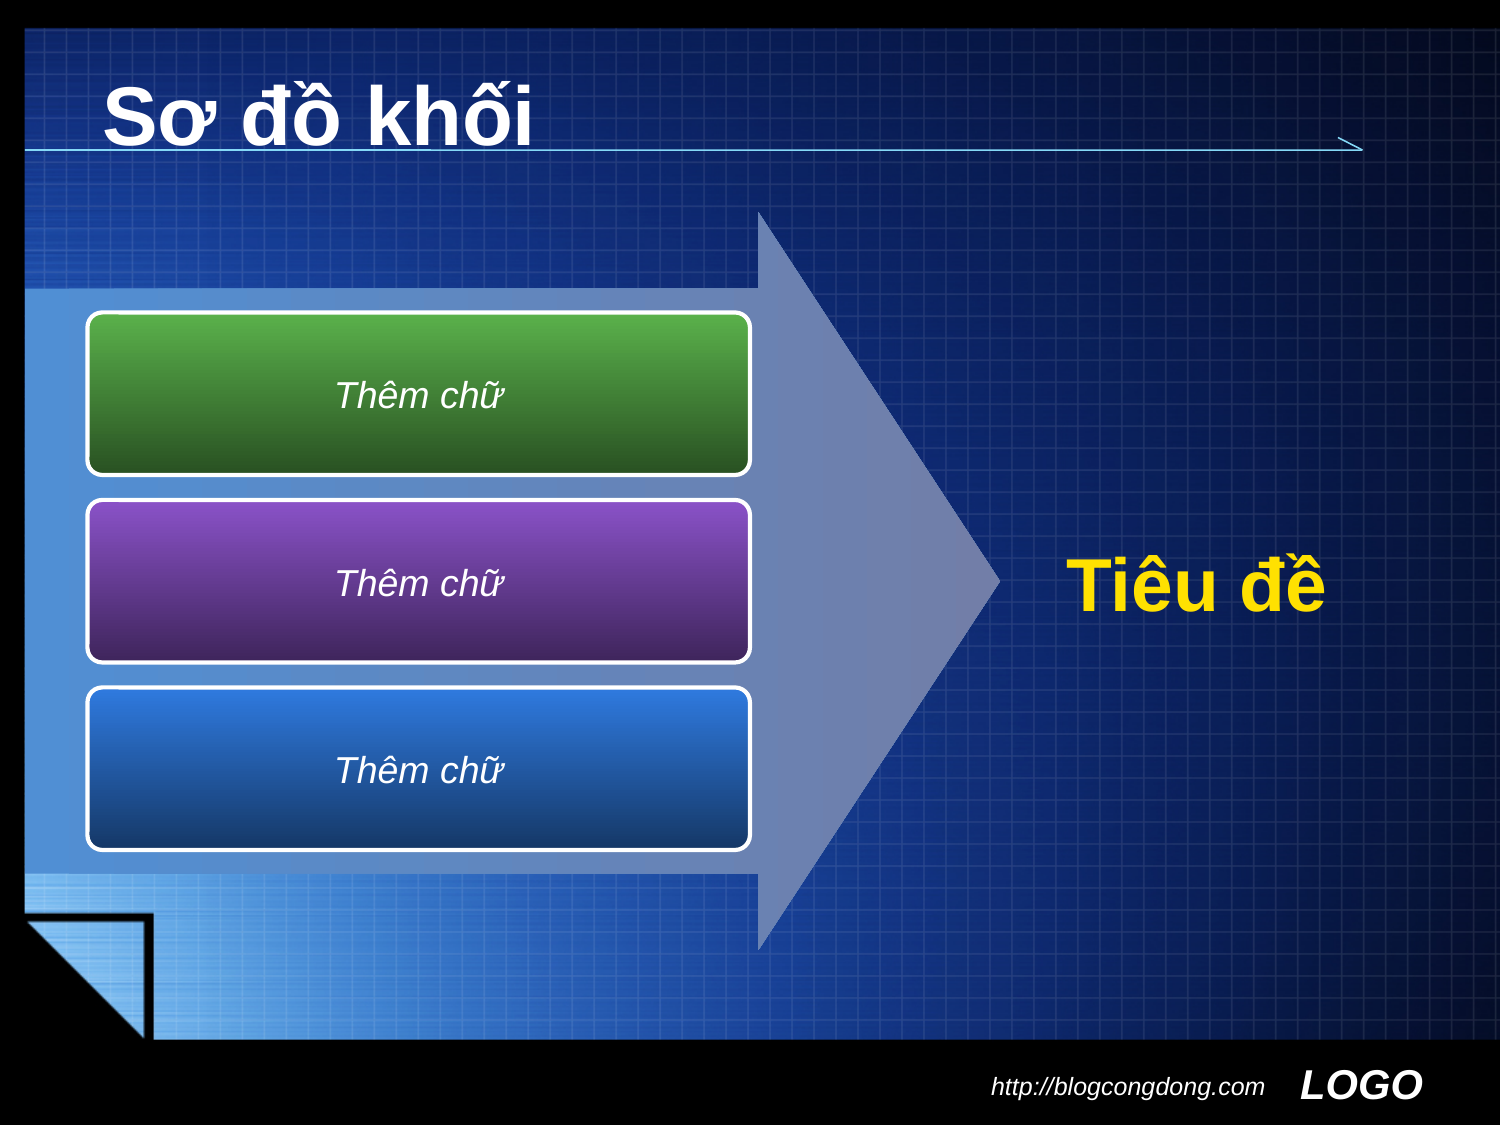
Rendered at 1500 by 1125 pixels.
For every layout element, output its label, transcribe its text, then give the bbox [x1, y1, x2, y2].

footer http://blogcongdong.com [906, 1062, 1282, 1103]
text_box Thêm chữ [87, 499, 750, 663]
text_box [24, 212, 1000, 950]
text_box Thêm chữ [87, 687, 750, 850]
text_box Thêm chữ [87, 312, 750, 475]
text_box Tiêu đề [1000, 474, 1414, 688]
picture [0, 0, 1500, 1125]
title Sơ đồ khối [87, 74, 1288, 151]
